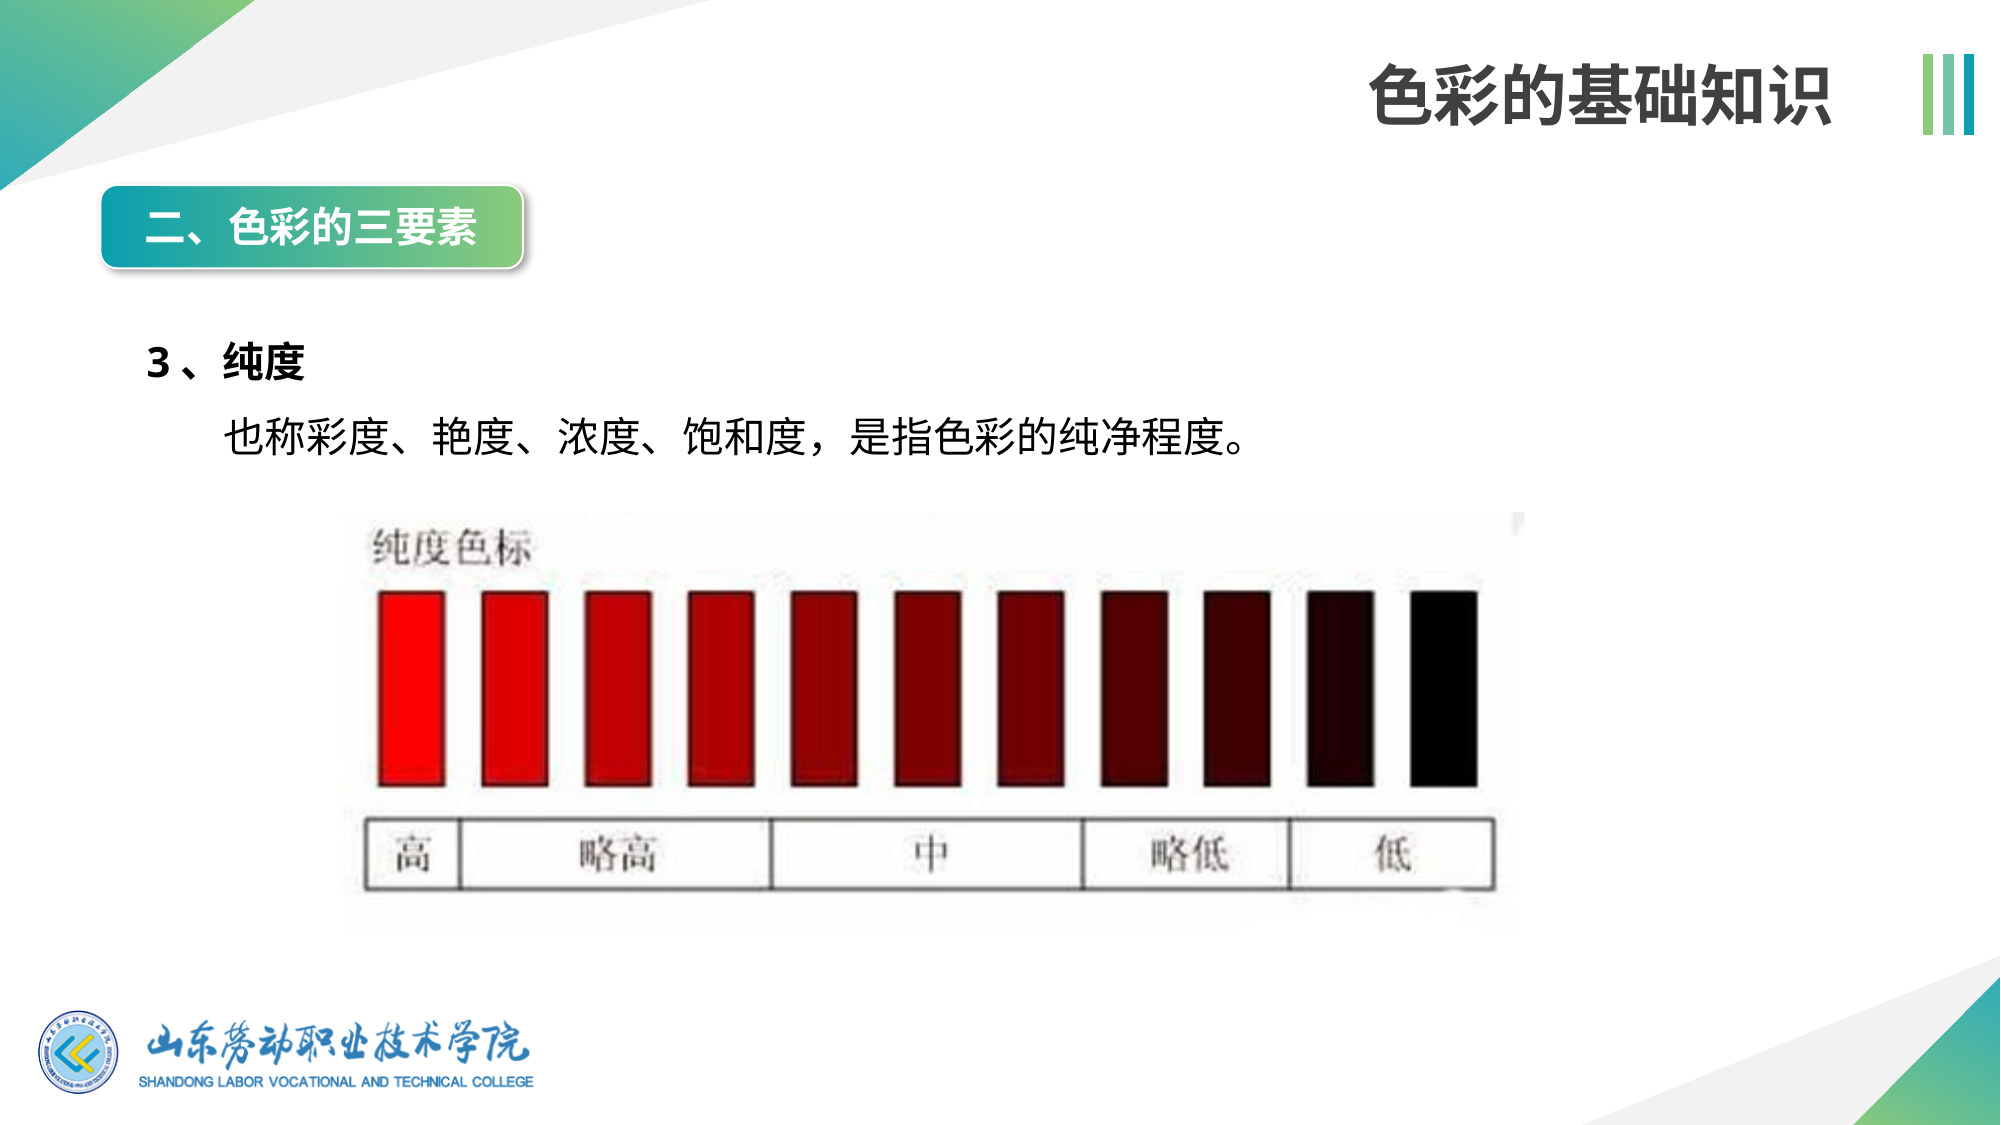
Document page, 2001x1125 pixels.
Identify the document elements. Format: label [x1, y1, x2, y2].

text_box [0, 0, 2000, 1125]
text_box [100, 184, 523, 269]
picture [38, 1010, 550, 1094]
text_box [1928, 54, 1969, 136]
